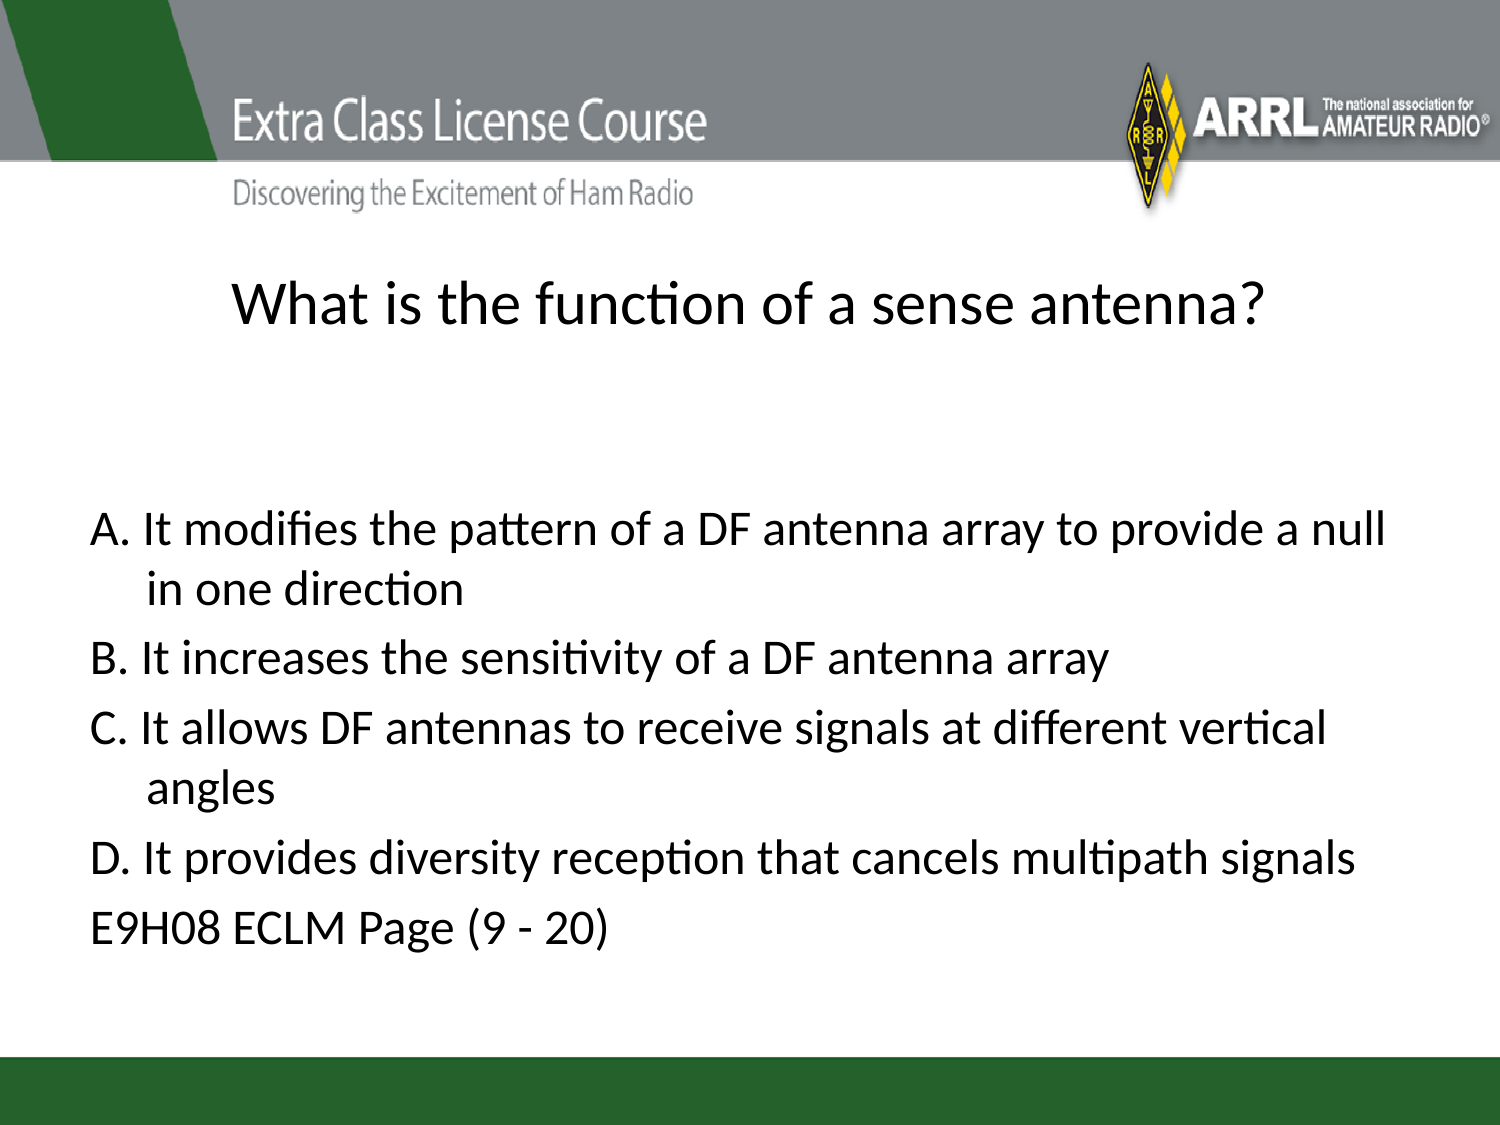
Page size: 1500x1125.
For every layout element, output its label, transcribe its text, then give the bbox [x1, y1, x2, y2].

list A. It modifies the pattern of a DF antenna array to provide a null in one direction B. It increases the sensitivity of a DF antenna array C. It allows DF antennas to receive signals at different vertical angles D. It provides diversity reception that cancels multipath signals E9H08 ECLM Page (9 - 20) [75, 487, 1425, 1005]
title What is the function of a sense antenna? [75, 254, 1425, 435]
picture [0, 0, 1500, 1125]
